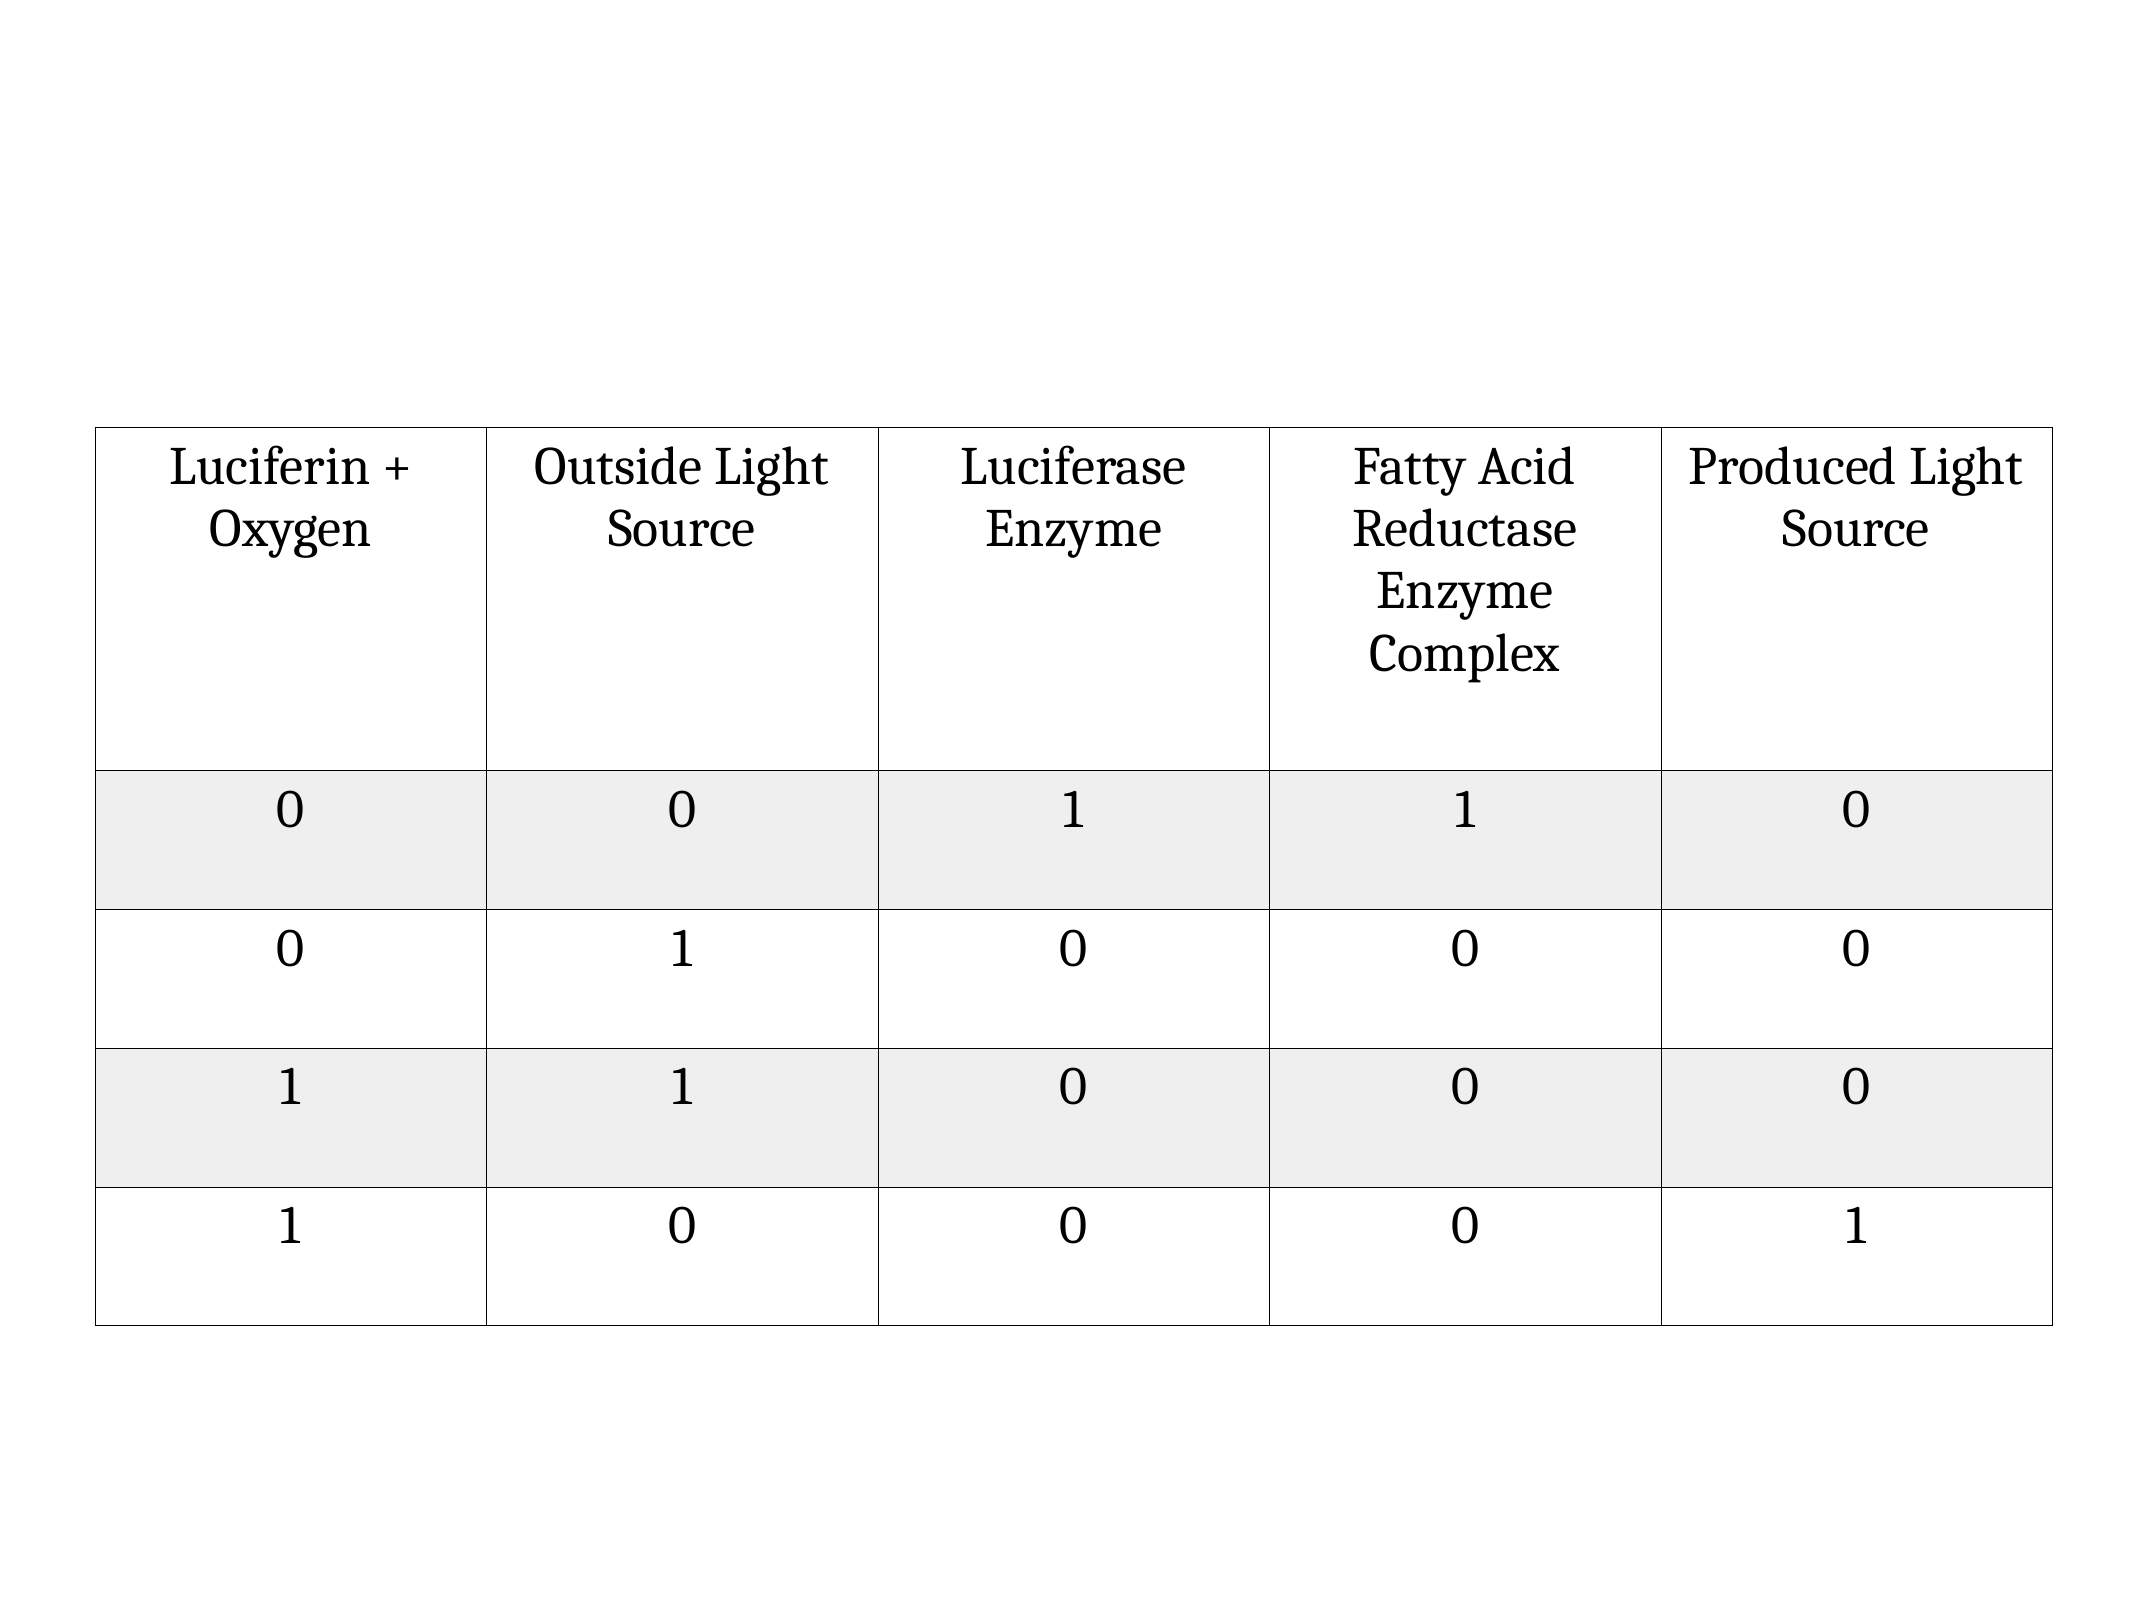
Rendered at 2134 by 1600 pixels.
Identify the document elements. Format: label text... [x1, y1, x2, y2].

table_cell 0 [1662, 771, 2052, 909]
table_cell 0 [1662, 910, 2052, 1048]
table_header Luciferin + Oxygen [96, 428, 486, 770]
table_header Fatty Acid Reductase Enzyme Complex [1270, 428, 1661, 770]
table_cell 0 [1270, 1188, 1661, 1325]
table_cell 1 [1270, 771, 1661, 909]
table_cell 1 [879, 771, 1269, 909]
table_cell 1 [487, 1049, 878, 1187]
table_cell 1 [96, 1049, 486, 1187]
table_cell 0 [487, 1188, 878, 1325]
table_cell 0 [487, 771, 878, 909]
table_cell 0 [879, 1188, 1269, 1325]
table_cell 1 [487, 910, 878, 1048]
table_cell 0 [879, 910, 1269, 1048]
table_cell 0 [1270, 1049, 1661, 1187]
table_header Outside Light Source [487, 428, 878, 770]
table_header Luciferase Enzyme [879, 428, 1269, 770]
table_header Produced Light Source [1662, 428, 2052, 770]
table_cell 0 [1270, 910, 1661, 1048]
table_cell 0 [1662, 1049, 2052, 1187]
table_cell 1 [1662, 1188, 2052, 1325]
table_cell 0 [879, 1049, 1269, 1187]
table_cell 0 [96, 771, 486, 909]
table_cell 0 [96, 910, 486, 1048]
table_cell 1 [96, 1188, 486, 1325]
